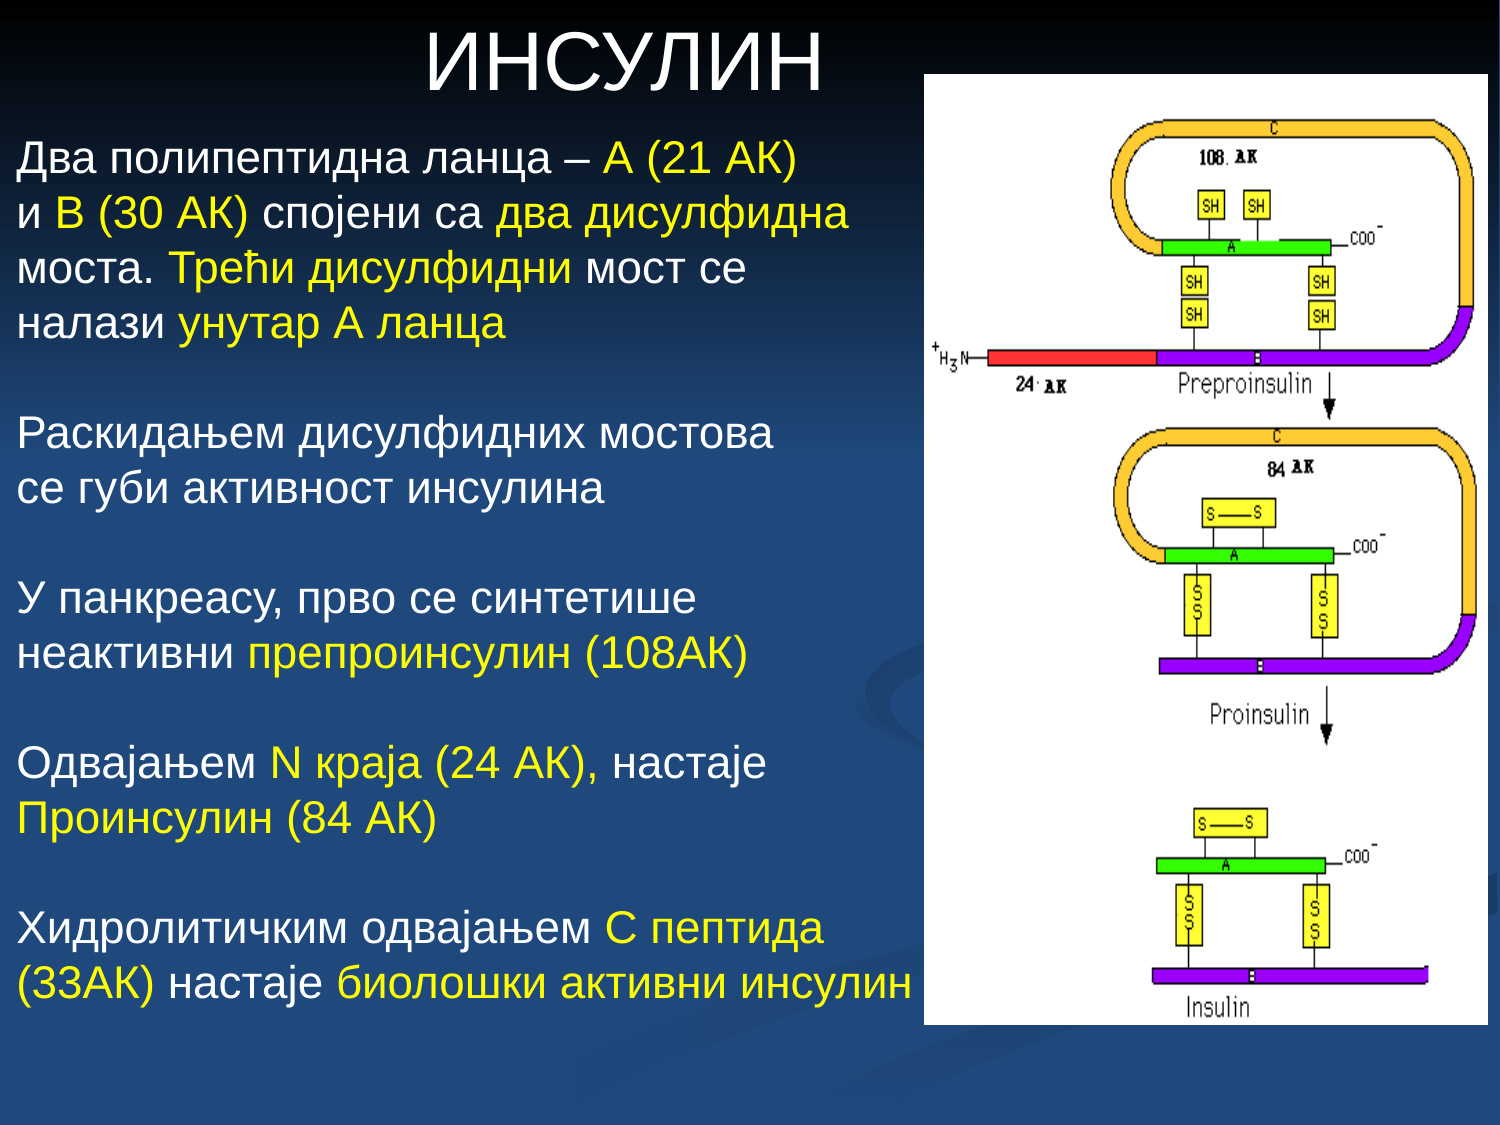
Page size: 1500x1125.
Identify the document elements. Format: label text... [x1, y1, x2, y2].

picture [924, 74, 1488, 1026]
text_box Два полипептидна ланца – А (21 АК) и B (30 АК) спојени са два дисулфидна моста. Трећи дисулфидни мост се налази унутар А ланца Раскидањем дисулфидних мостова се губи активност инсулина У панкреасу, прво се синтетише неактивни препроинсулин (108АК) Одвајањем N краја (24 АК), настаје Проинсулин (84 АК) Хидролитичким одвајањем C пептида (33АК) настаје биолошки активни инсулин [1, 120, 929, 1125]
text_box ИНСУЛИН [409, 0, 841, 115]
